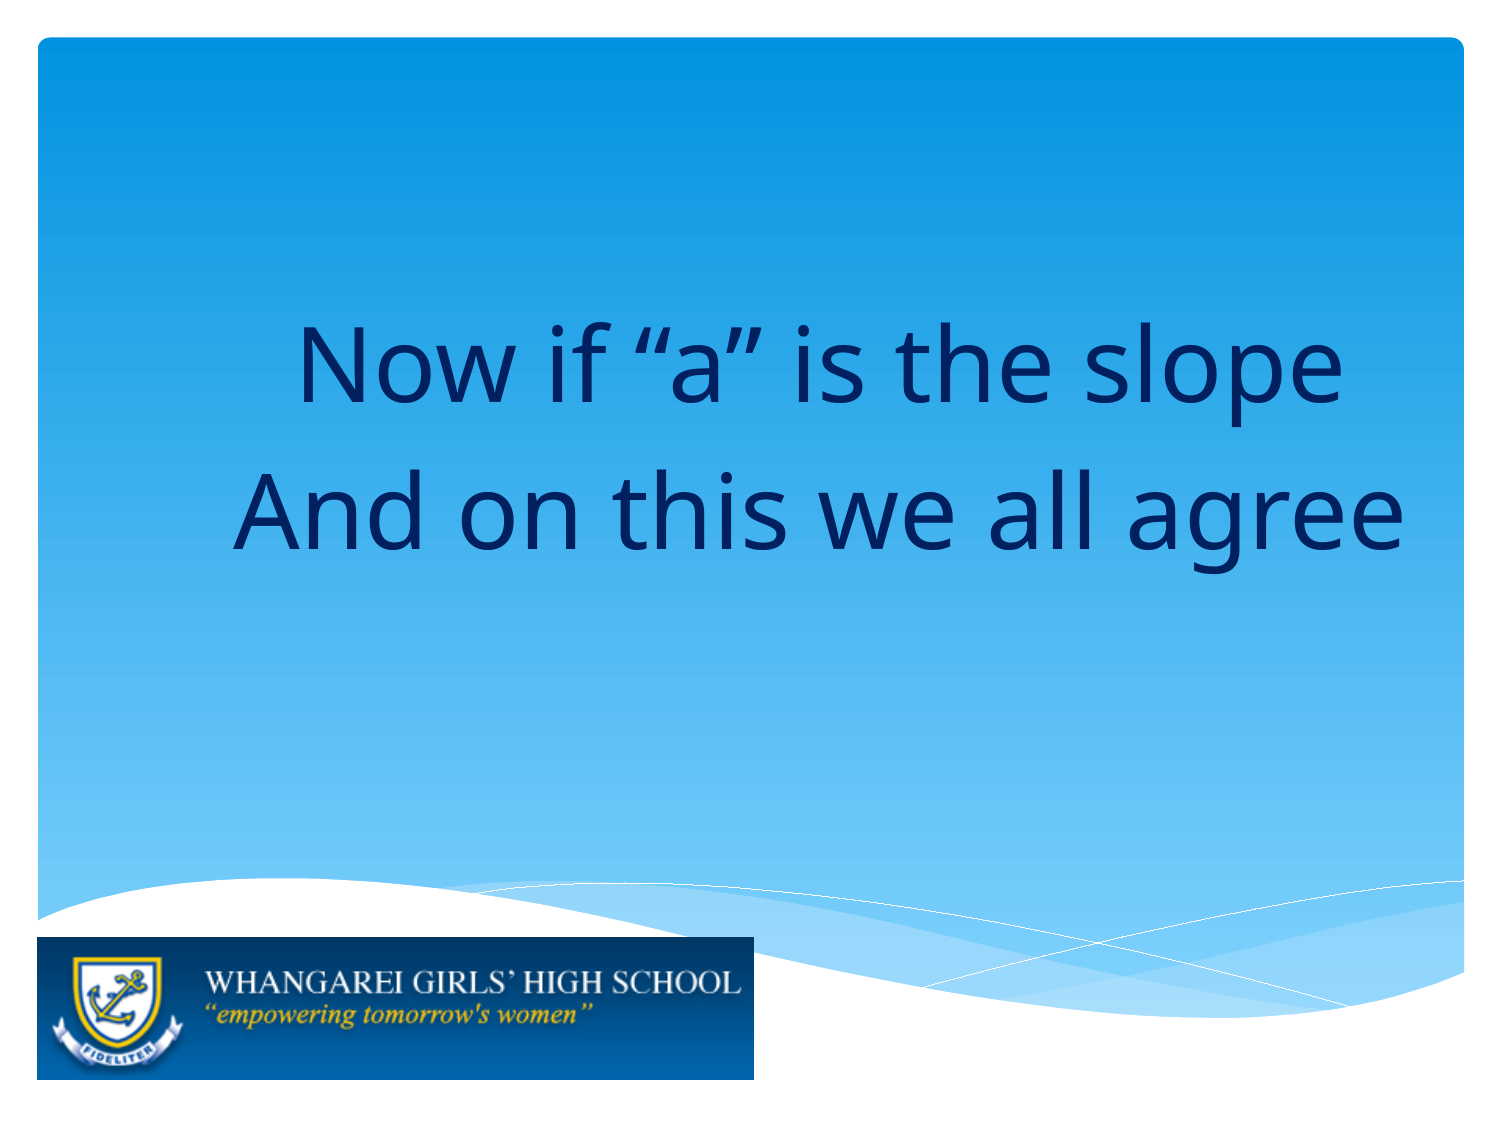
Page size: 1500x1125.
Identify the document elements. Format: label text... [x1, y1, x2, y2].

picture [37, 937, 754, 1080]
text_box Now if “a” is the slope And on this we all agree [194, 290, 1447, 681]
